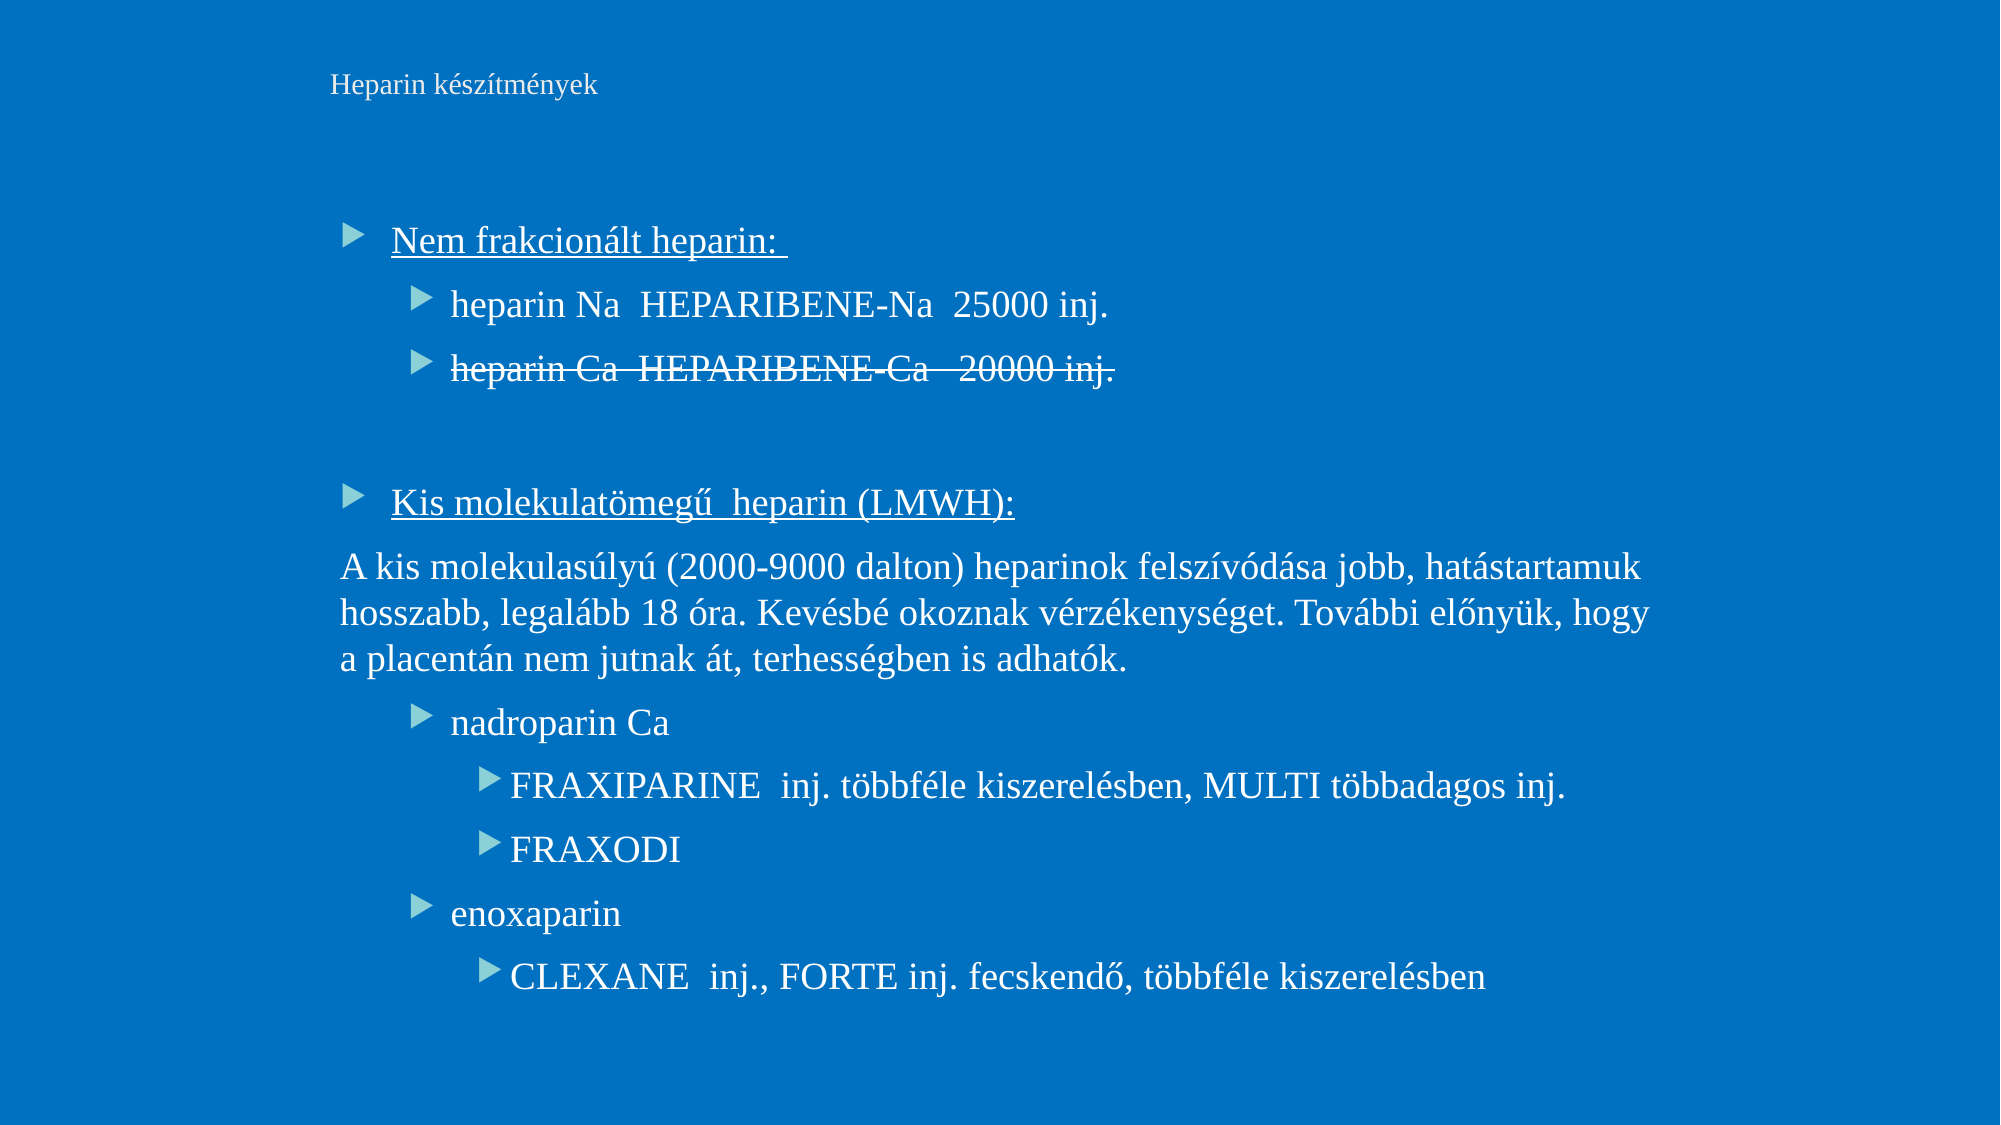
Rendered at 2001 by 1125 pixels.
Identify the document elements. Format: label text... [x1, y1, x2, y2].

list Nem frakcionált heparin: heparin Na HEPARIBENE-Na 25000 inj. heparin Ca HEPARIBENE-Ca 20000 inj. Kis molekulatömegű heparin (LMWH): A kis molekulasúlyú (2000-9000 dalton) heparinok felszívódása jobb, hatástartamuk hosszabb, legalább 18 óra. Kevésbé okoznak vérzékenységet. További előnyük, hogy a placentán nem jutnak át, terhességben is adhatók. nadroparin Ca FRAXIPARINE inj. többféle kiszerelésben, MULTI többadagos inj. FRAXODI enoxaparin CLEXANE inj., FORTE inj. fecskendő, többféle kiszerelésben [324, 208, 1675, 1005]
title Heparin készítmények [314, 19, 1665, 153]
